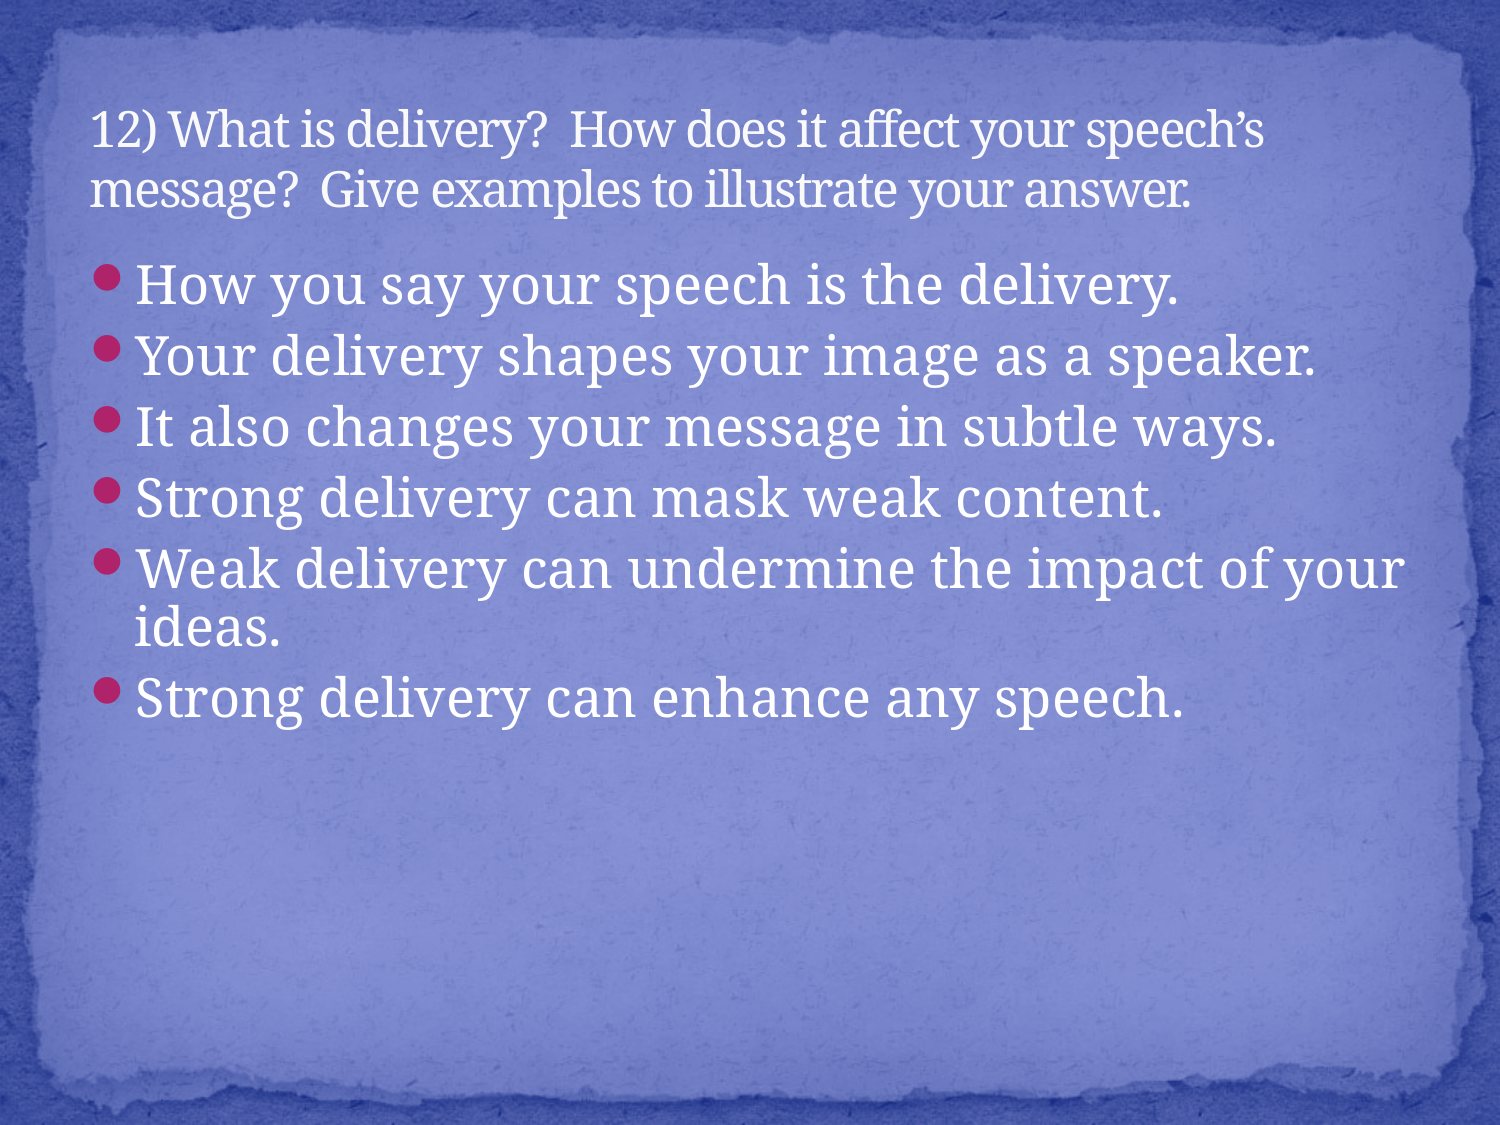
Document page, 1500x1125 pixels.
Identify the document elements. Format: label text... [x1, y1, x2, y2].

title 12) What is delivery? How does it affect your speech’s message? Give examples to illustrate your answer. [74, 24, 1425, 225]
list How you say your speech is the delivery. Your delivery shapes your image as a speaker. It also changes your message in subtle ways. Strong delivery can mask weak content. Weak delivery can undermine the impact of your ideas. Strong delivery can enhance any speech. [75, 249, 1425, 1000]
